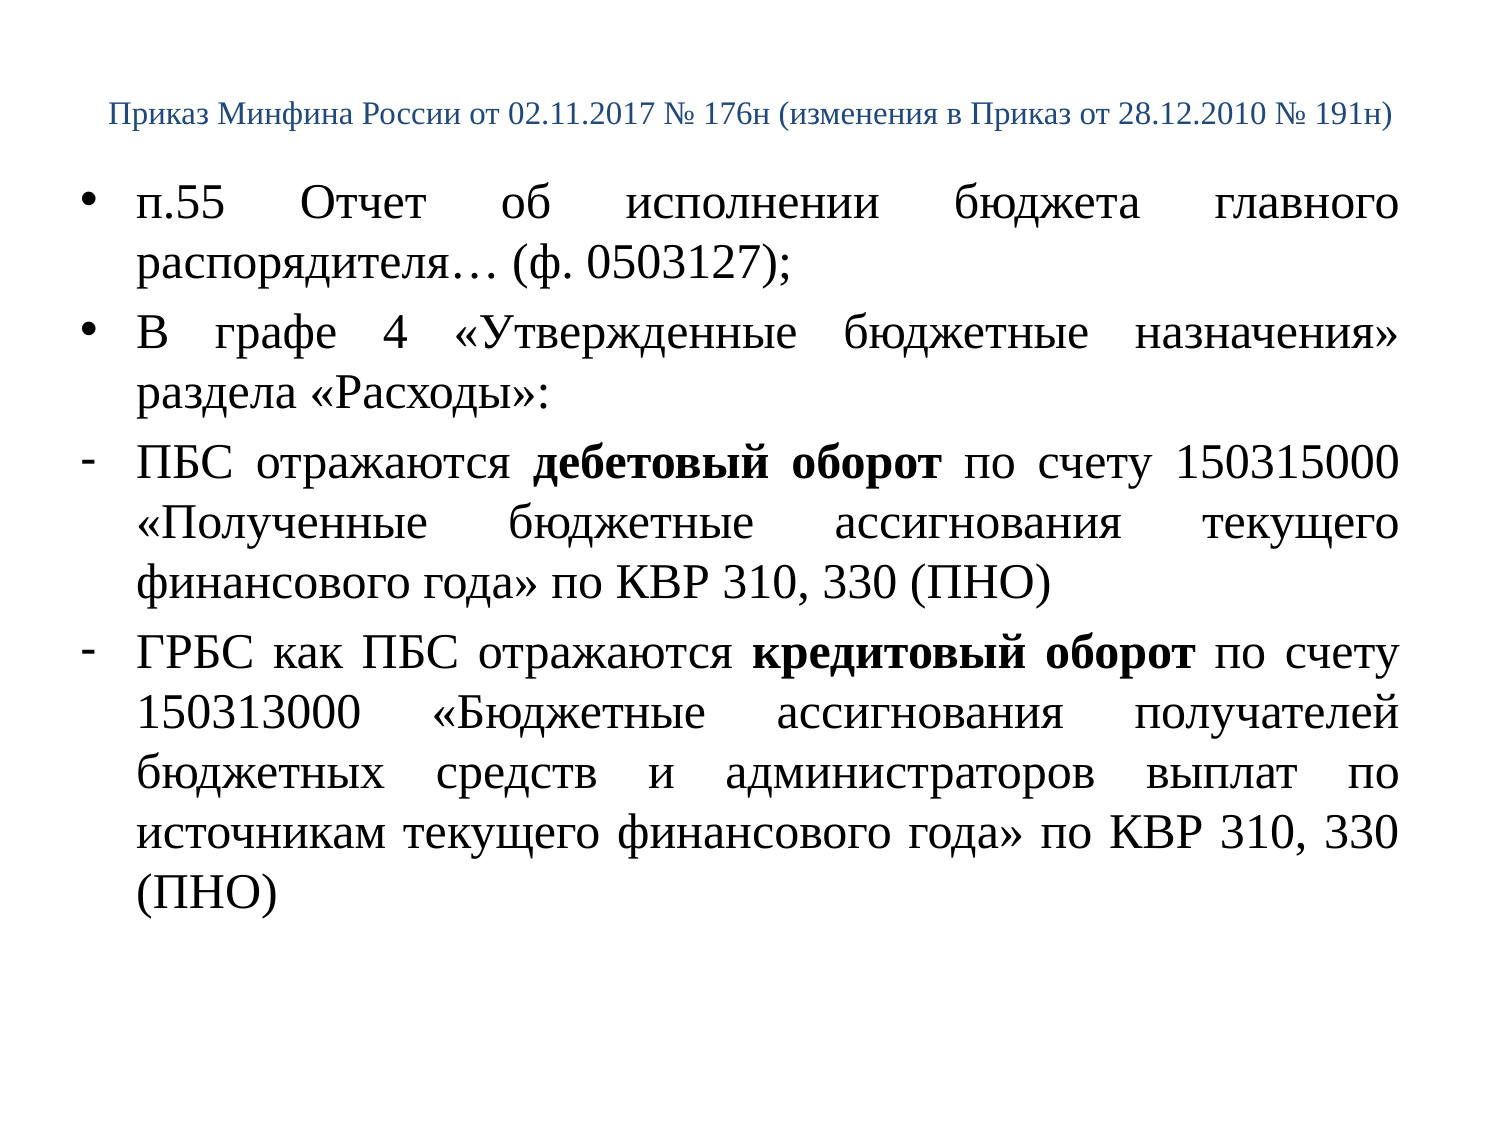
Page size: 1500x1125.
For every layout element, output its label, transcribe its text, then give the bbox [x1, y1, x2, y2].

list п.55 Отчет об исполнении бюджета главного распорядителя… (ф. 0503127); В графе 4 «Утвержденные бюджетные назначения» раздела «Расходы»: ПБС отражаются дебетовый оборот по счету 150315000 «Полученные бюджетные ассигнования текущего финансового года» по КВР 310, 330 (ПНО) ГРБС как ПБС отражаются кредитовый оборот по счету 150313000 «Бюджетные ассигнования получателей бюджетных средств и администраторов выплат по источникам текущего финансового года» по КВР 310, 330 (ПНО) [64, 160, 1415, 1059]
title Приказ Минфина России от 02.11.2017 № 176н (изменения в Приказ от 28.12.2010 № 191н) [76, 66, 1427, 197]
